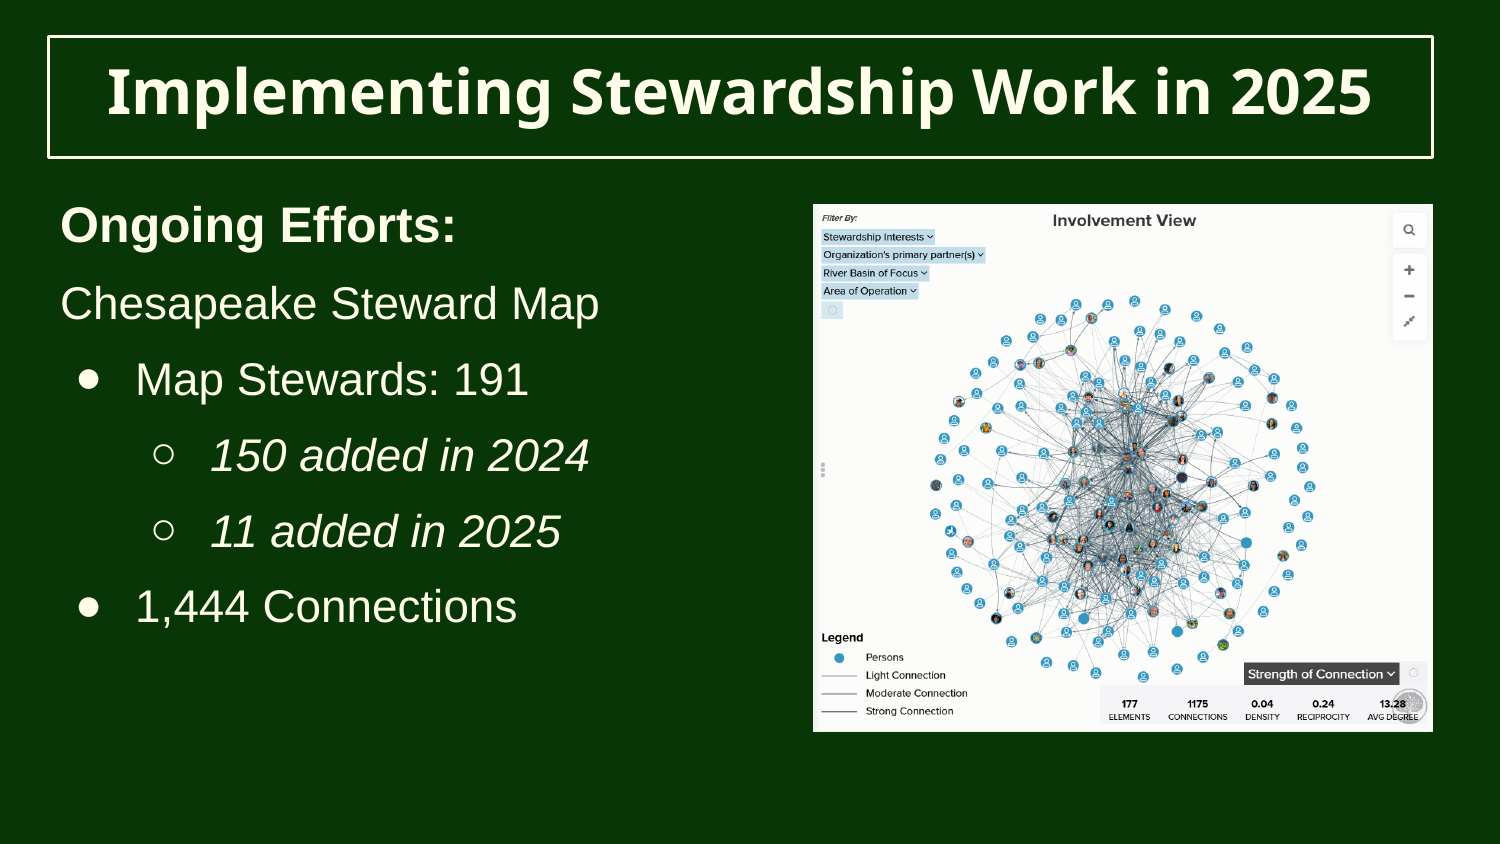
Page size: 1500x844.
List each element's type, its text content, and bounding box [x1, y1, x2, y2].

title Implementing Stewardship Work in 2025 [48, 36, 1433, 158]
list Ongoing Efforts: Chesapeake Steward Map Map Stewards: 191 150 added in 2024 11 added in 2025 1,444 Connections [45, 177, 1430, 376]
picture [813, 204, 1433, 732]
